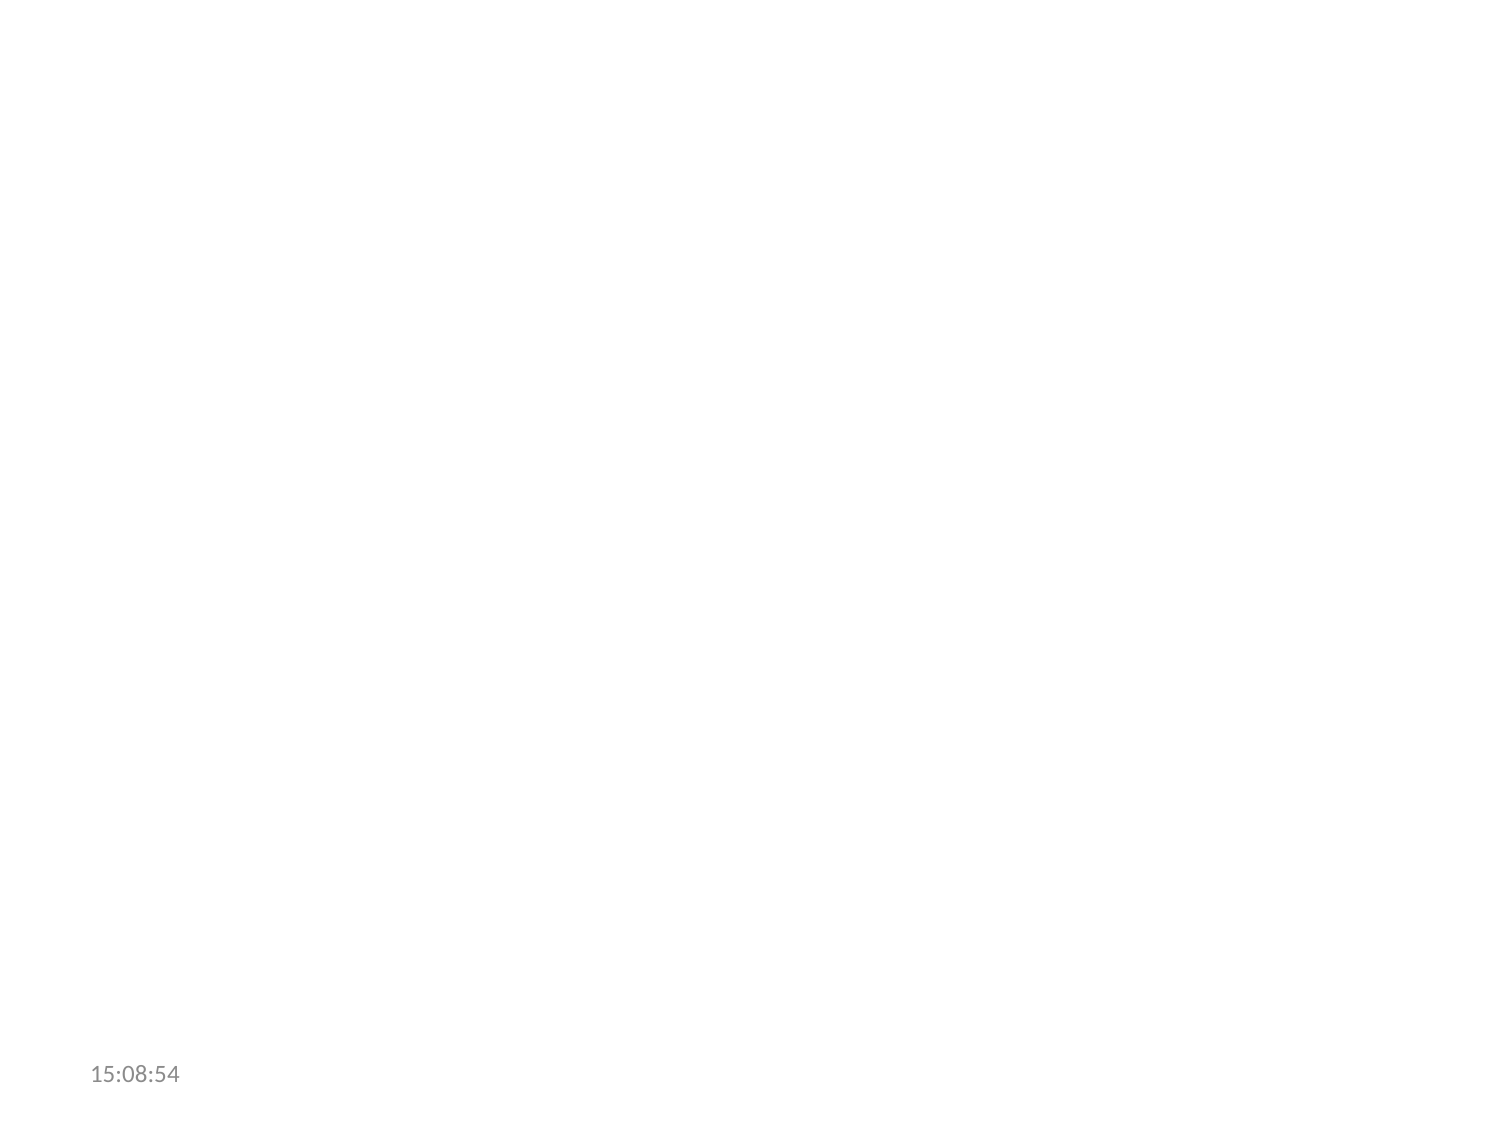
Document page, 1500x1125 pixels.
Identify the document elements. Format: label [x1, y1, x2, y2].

slide_number [75, 1042, 425, 1103]
